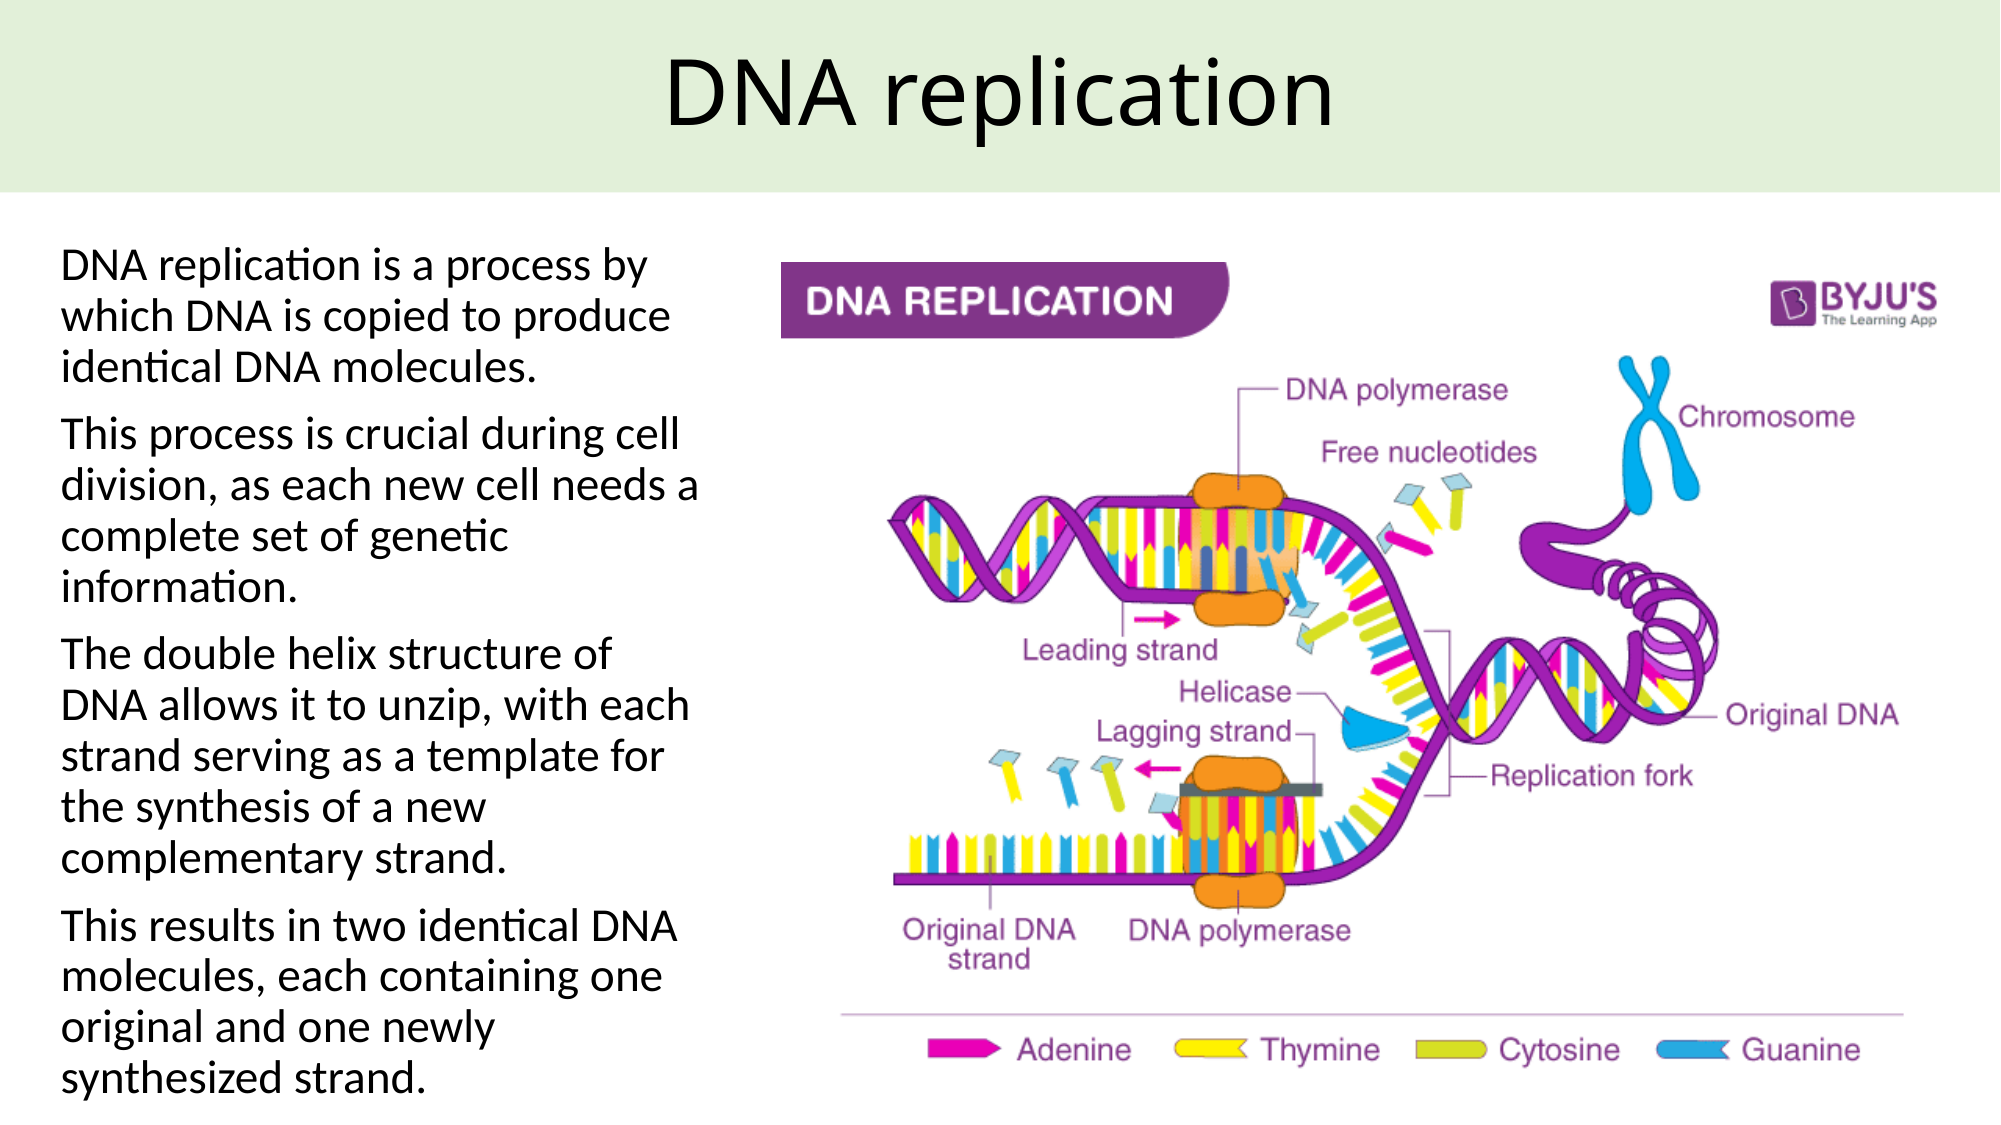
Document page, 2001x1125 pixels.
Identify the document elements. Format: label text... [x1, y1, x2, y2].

picture [781, 262, 1954, 1095]
list DNA replication is a process by which DNA is copied to produce identical DNA molecules. This process is crucial during cell division, as each new cell needs a complete set of genetic information. The double helix structure of DNA allows it to unzip, with each strand serving as a template for the synthesis of a new complementary strand. This results in two identical DNA molecules, each containing one original and one newly synthesized strand. [45, 232, 719, 1125]
text_box DNA replication [0, 0, 2000, 193]
